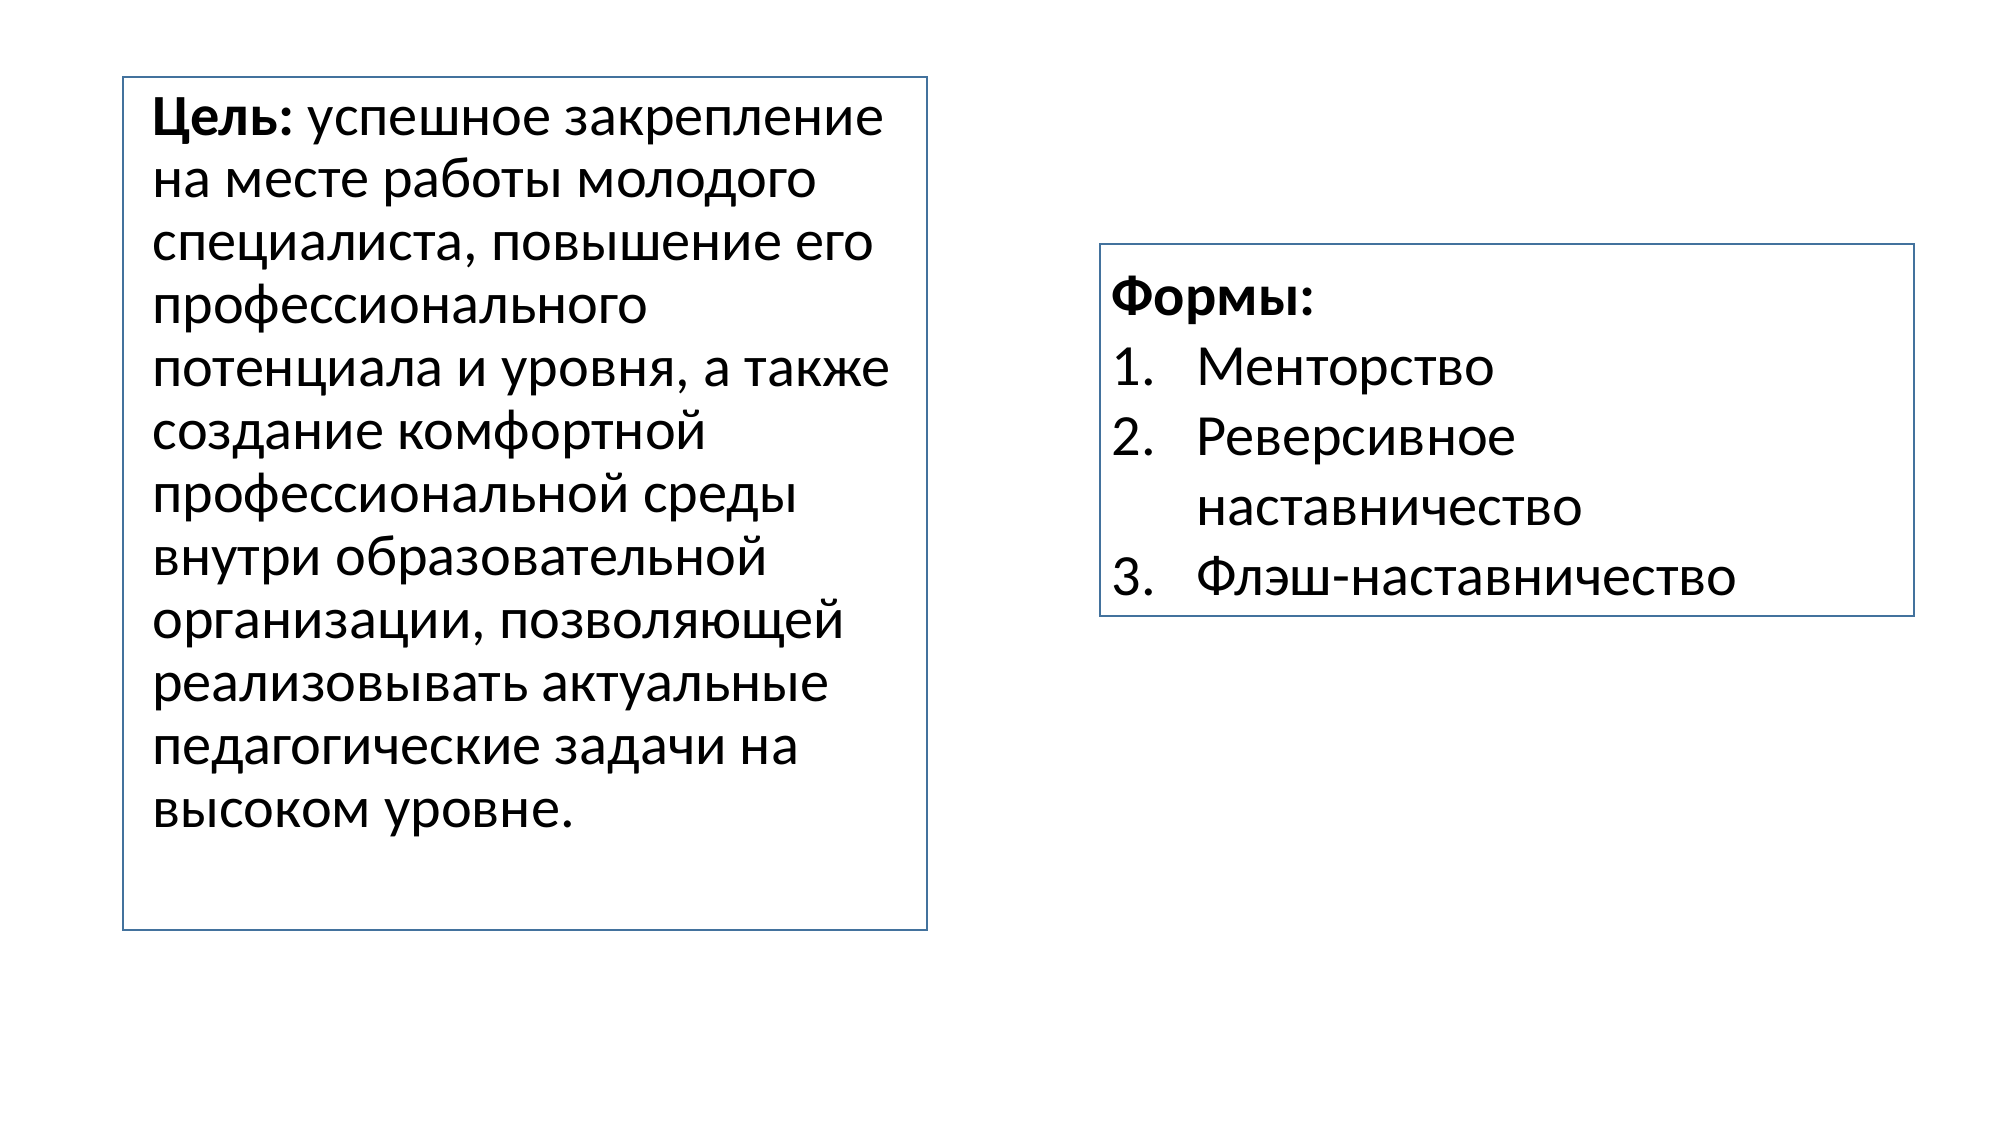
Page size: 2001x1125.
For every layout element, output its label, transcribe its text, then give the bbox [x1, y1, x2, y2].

text_box [122, 76, 928, 931]
list Цель: успешное закрепление на месте работы молодого специалиста, повышение его профессионального потенциала и уровня, а также создание комфортной профессиональной среды внутри образовательной организации, позволяющей реализовывать актуальные педагогические задачи на высоком уровне. [137, 77, 959, 1014]
text_box [1099, 243, 1915, 617]
